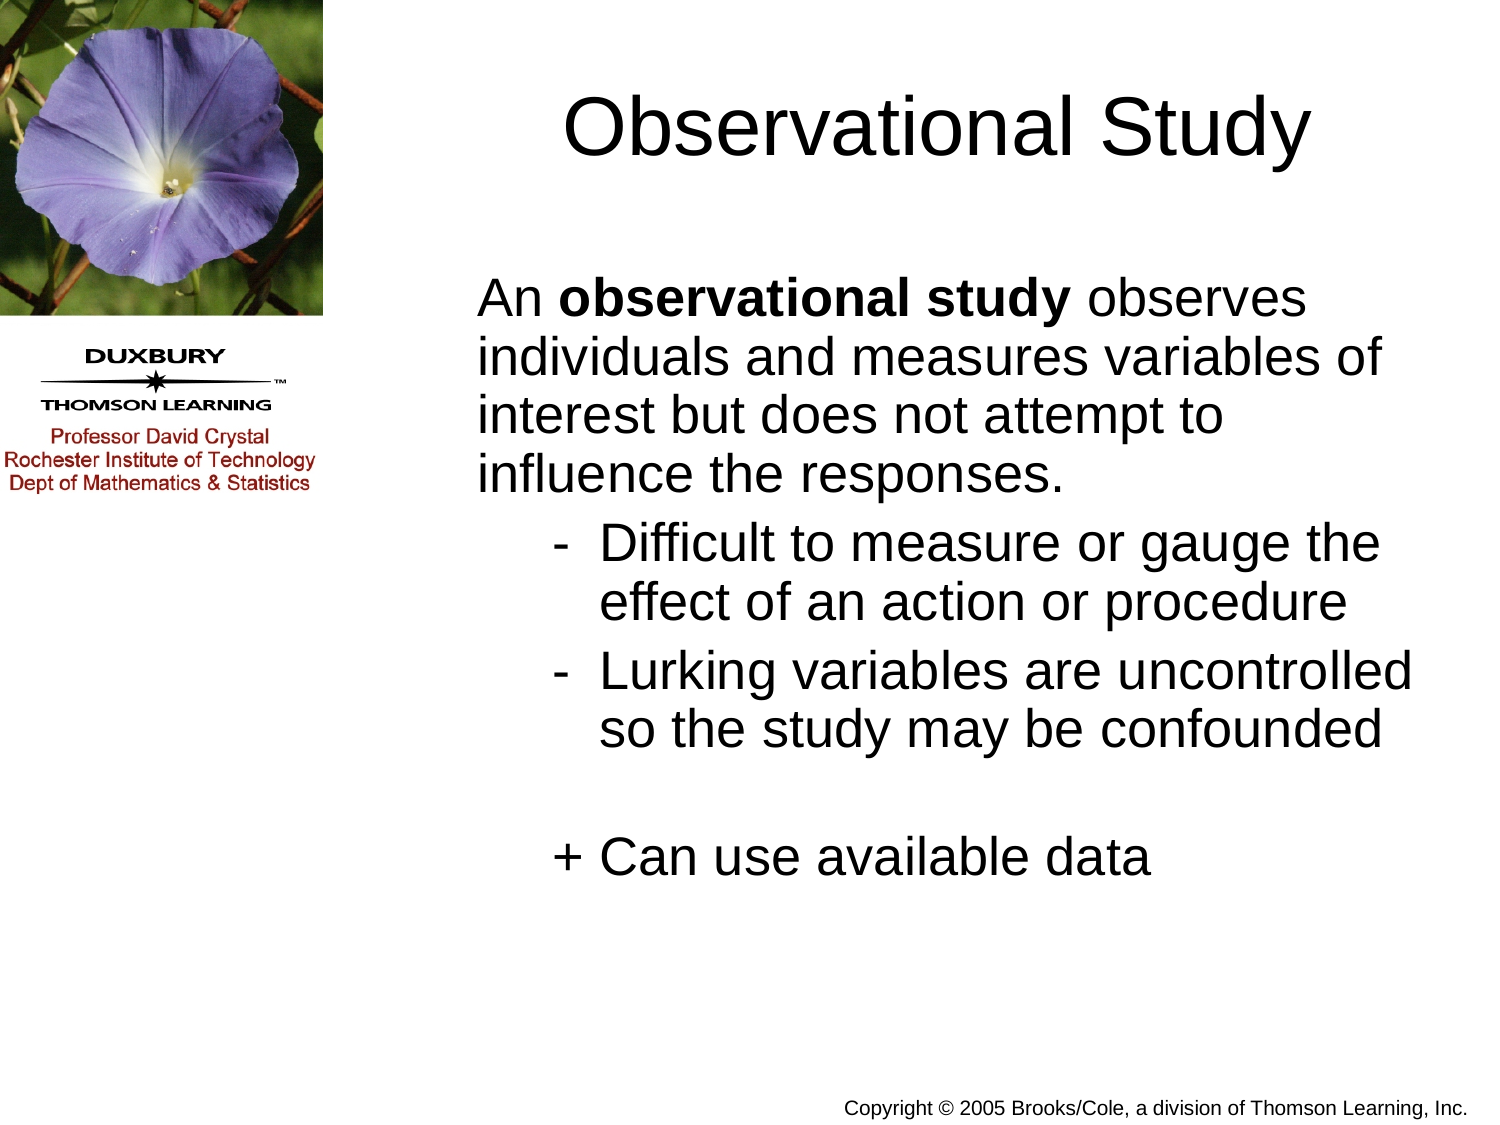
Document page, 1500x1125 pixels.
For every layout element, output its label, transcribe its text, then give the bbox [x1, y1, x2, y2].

list An observational study observes individuals and measures variables of interest but does not attempt to influence the responses. - Difficult to measure or gauge the effect of an action or procedure - Lurking variables are uncontrolled so the study may be confounded + Can use available data [462, 262, 1451, 1088]
picture [0, 0, 323, 499]
title Observational Study [424, 24, 1451, 221]
